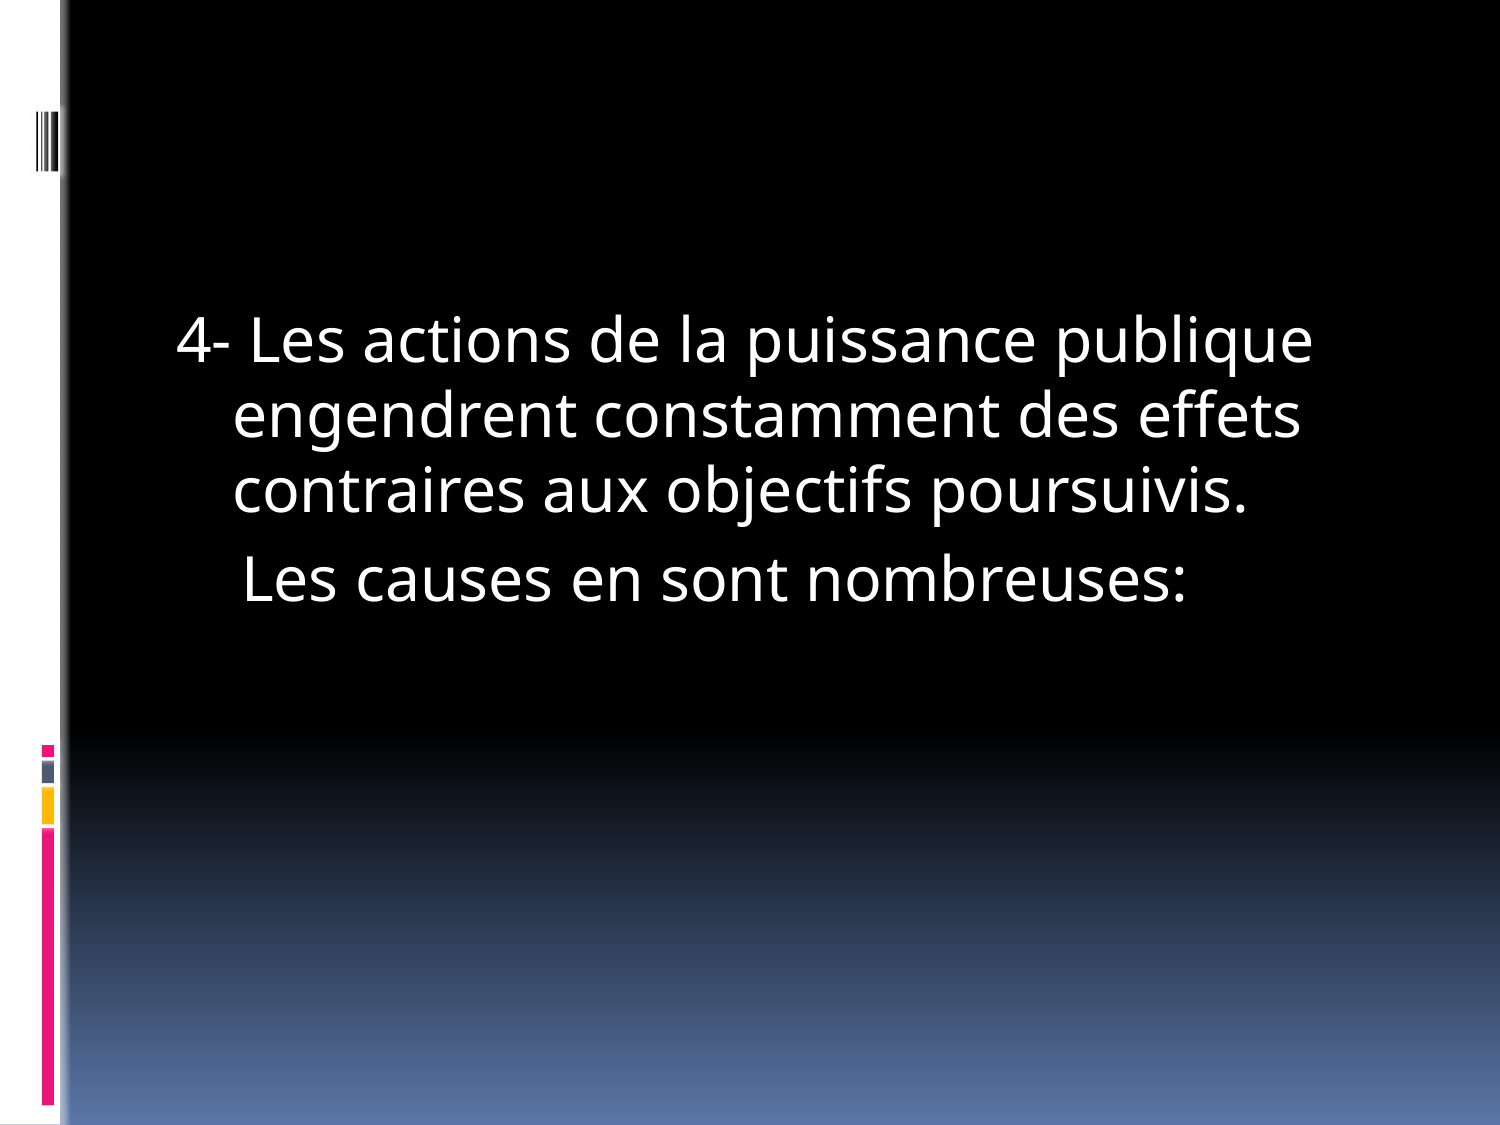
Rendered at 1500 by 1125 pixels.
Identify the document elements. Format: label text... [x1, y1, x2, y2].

list 4- Les actions de la puissance publique engendrent constamment des effets contraires aux objectifs poursuivis. Les causes en sont nombreuses: [150, 292, 1425, 1043]
